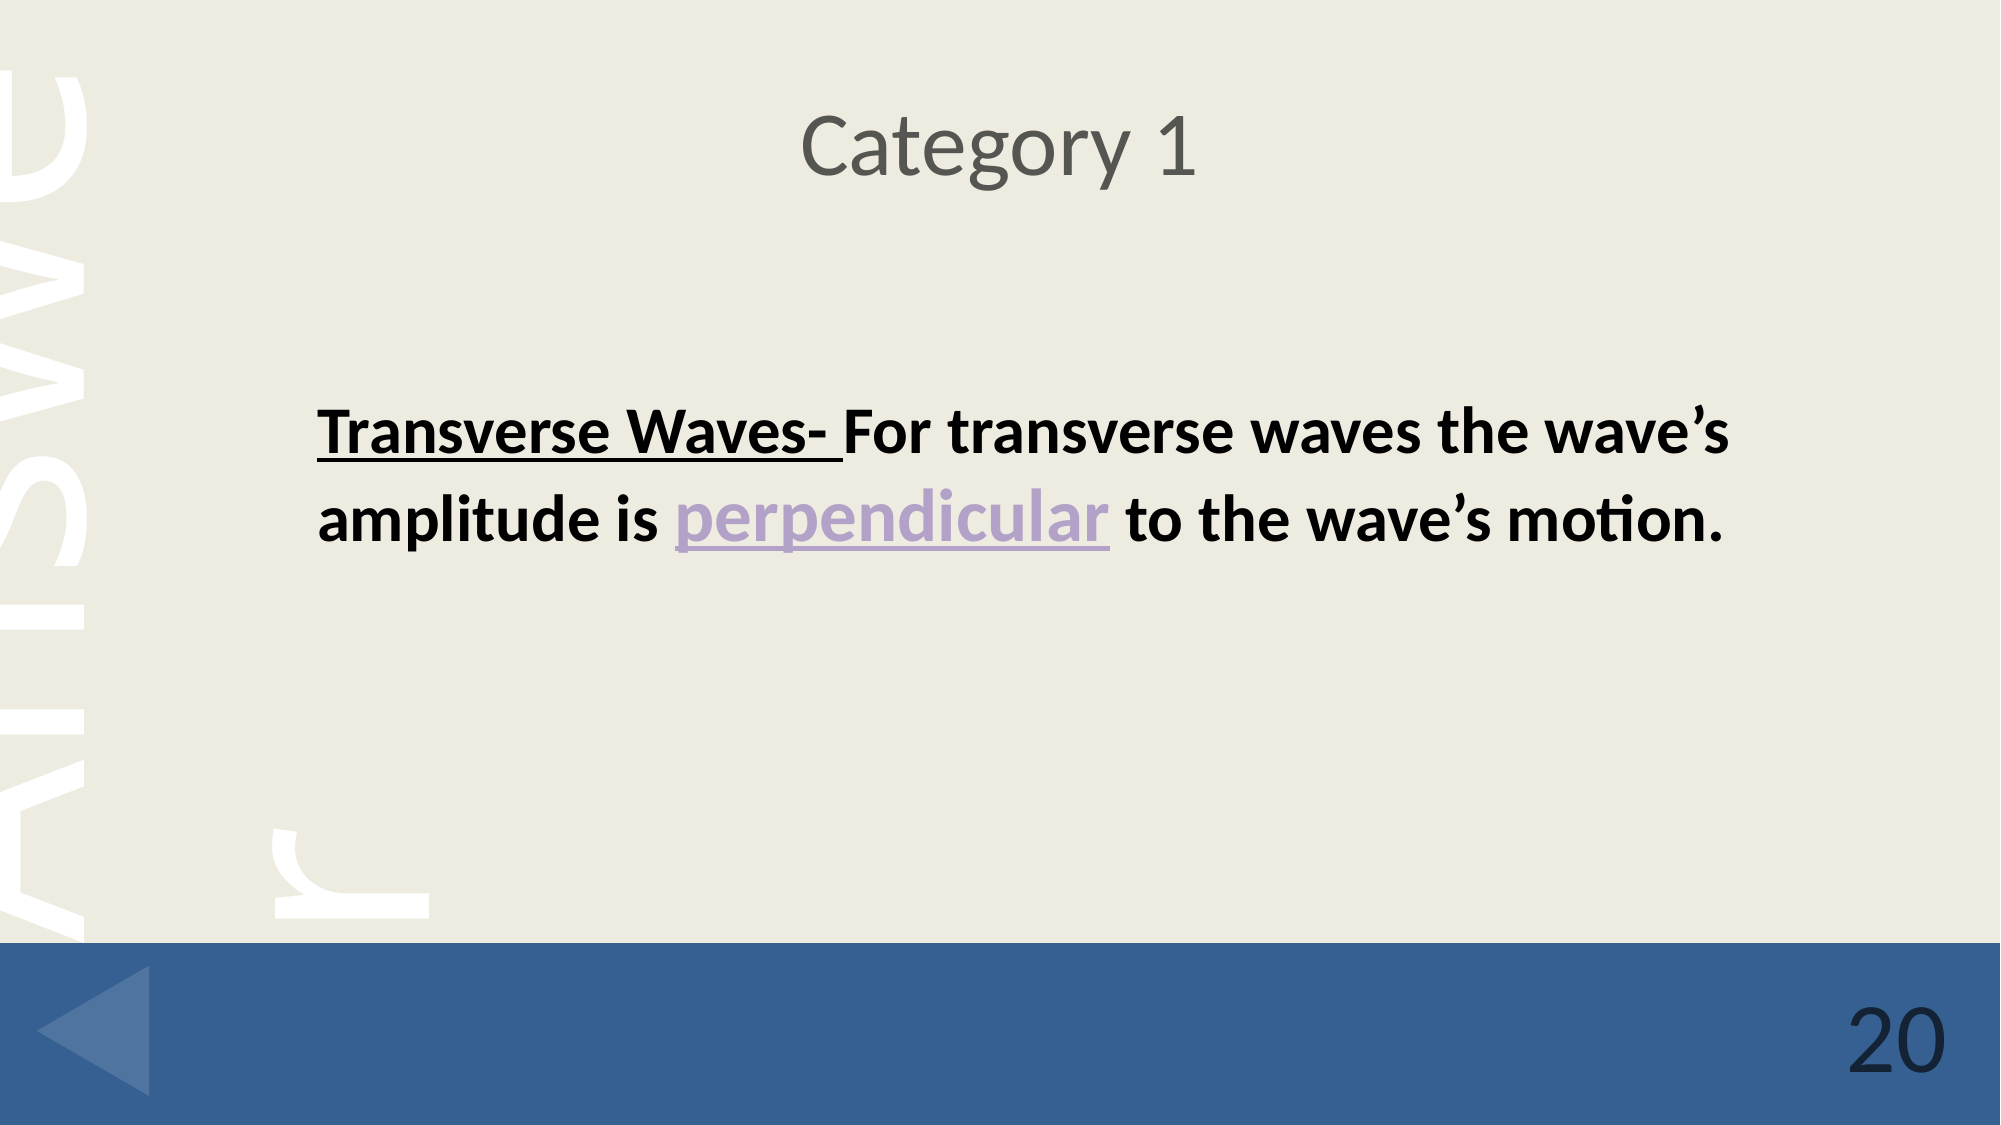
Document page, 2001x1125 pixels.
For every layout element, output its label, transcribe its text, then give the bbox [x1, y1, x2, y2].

list 20 [1494, 967, 1963, 1097]
title Category 1 [99, 45, 1900, 233]
list Transverse Waves- For transverse waves the wave’s amplitude is perpendicular to the wave’s motion. [302, 307, 1760, 636]
